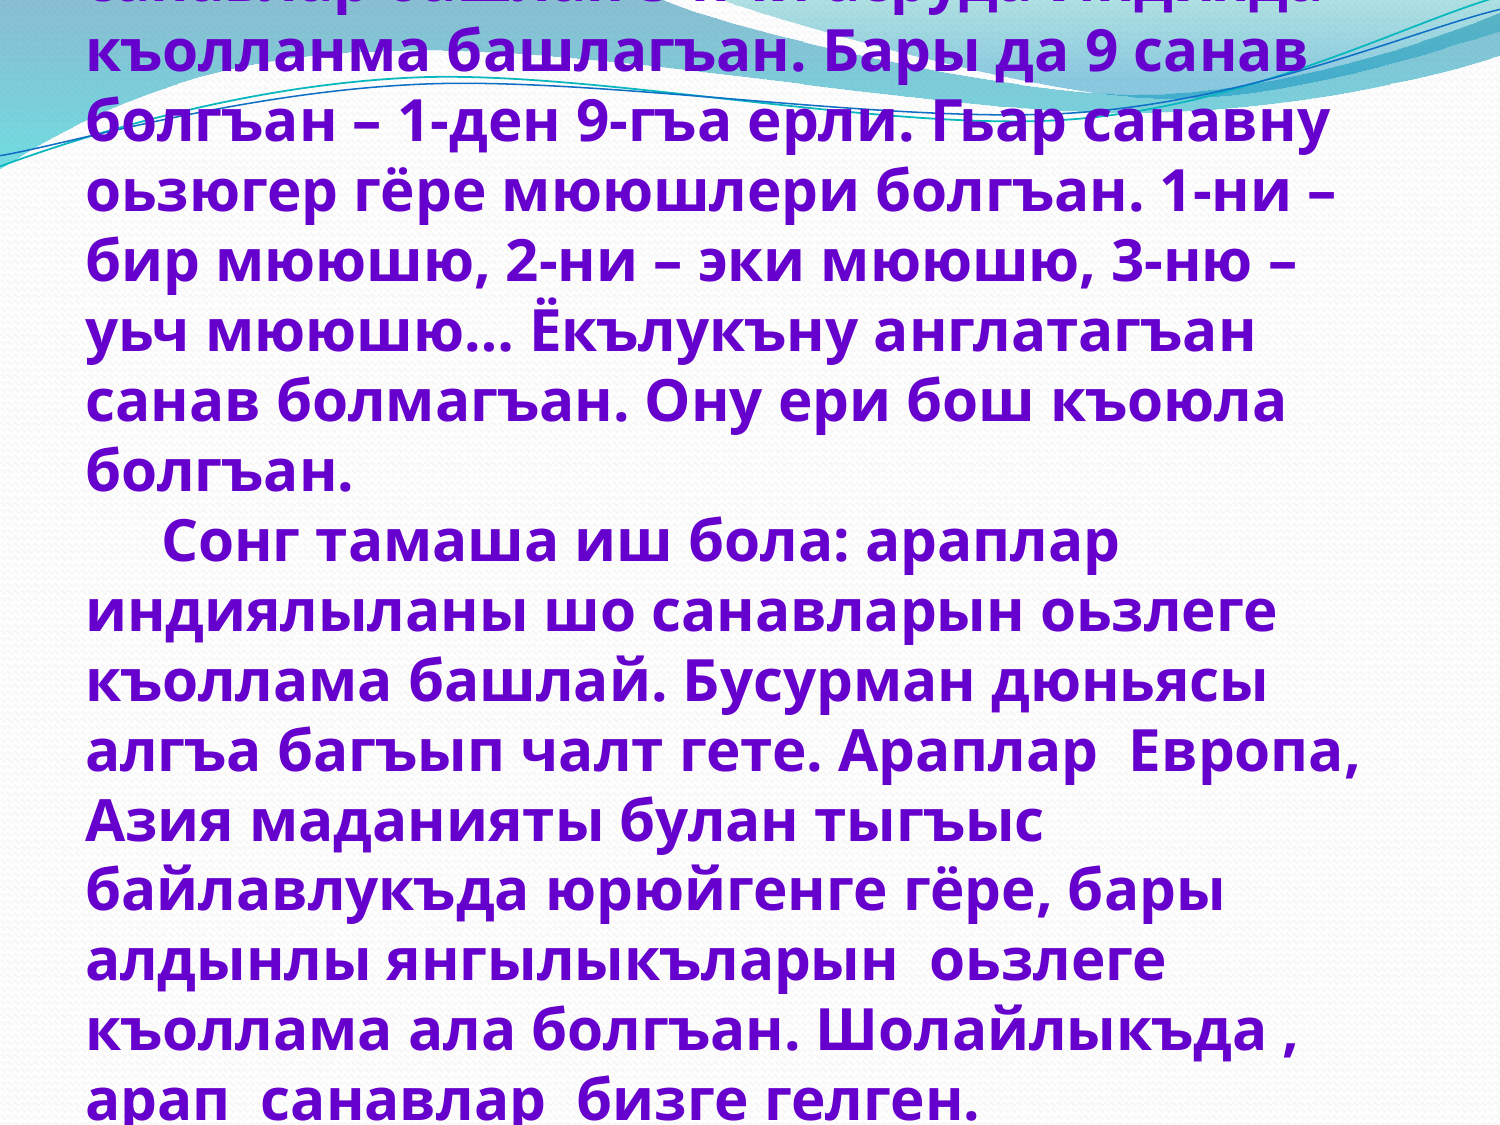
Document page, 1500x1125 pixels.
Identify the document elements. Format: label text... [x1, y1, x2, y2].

text_box Буссагьат биз къоллап турагъан арап санавлар башлап 5-нчи асруда Индияда къолланма башлагъан. Бары да 9 санав болгъан – 1-ден 9-гъа ерли. Гьар санавну оьзюгер гёре мююшлери болгъан. 1-ни – бир мююшю, 2-ни – эки мююшю, 3-ню – уьч мююшю… Ёкълукъну англатагъан санав болмагъан. Ону ери бош къоюла болгъан. Сонг тамаша иш бола: араплар индиялыланы шо санавларын оьзлеге къоллама башлай. Бусурман дюньясы алгъа багъып чалт гете. Араплар Европа, Азия маданияты булан тыгъыс байлавлукъда юрюйгенге гёре, бары алдынлы янгылыкъларын оьзлеге къоллама ала болгъан. Шолайлыкъда , арап санавлар бизге гелген. Гьали буссагьатда да биз шо санавланы къоллап турабыз. [70, 0, 1418, 1125]
